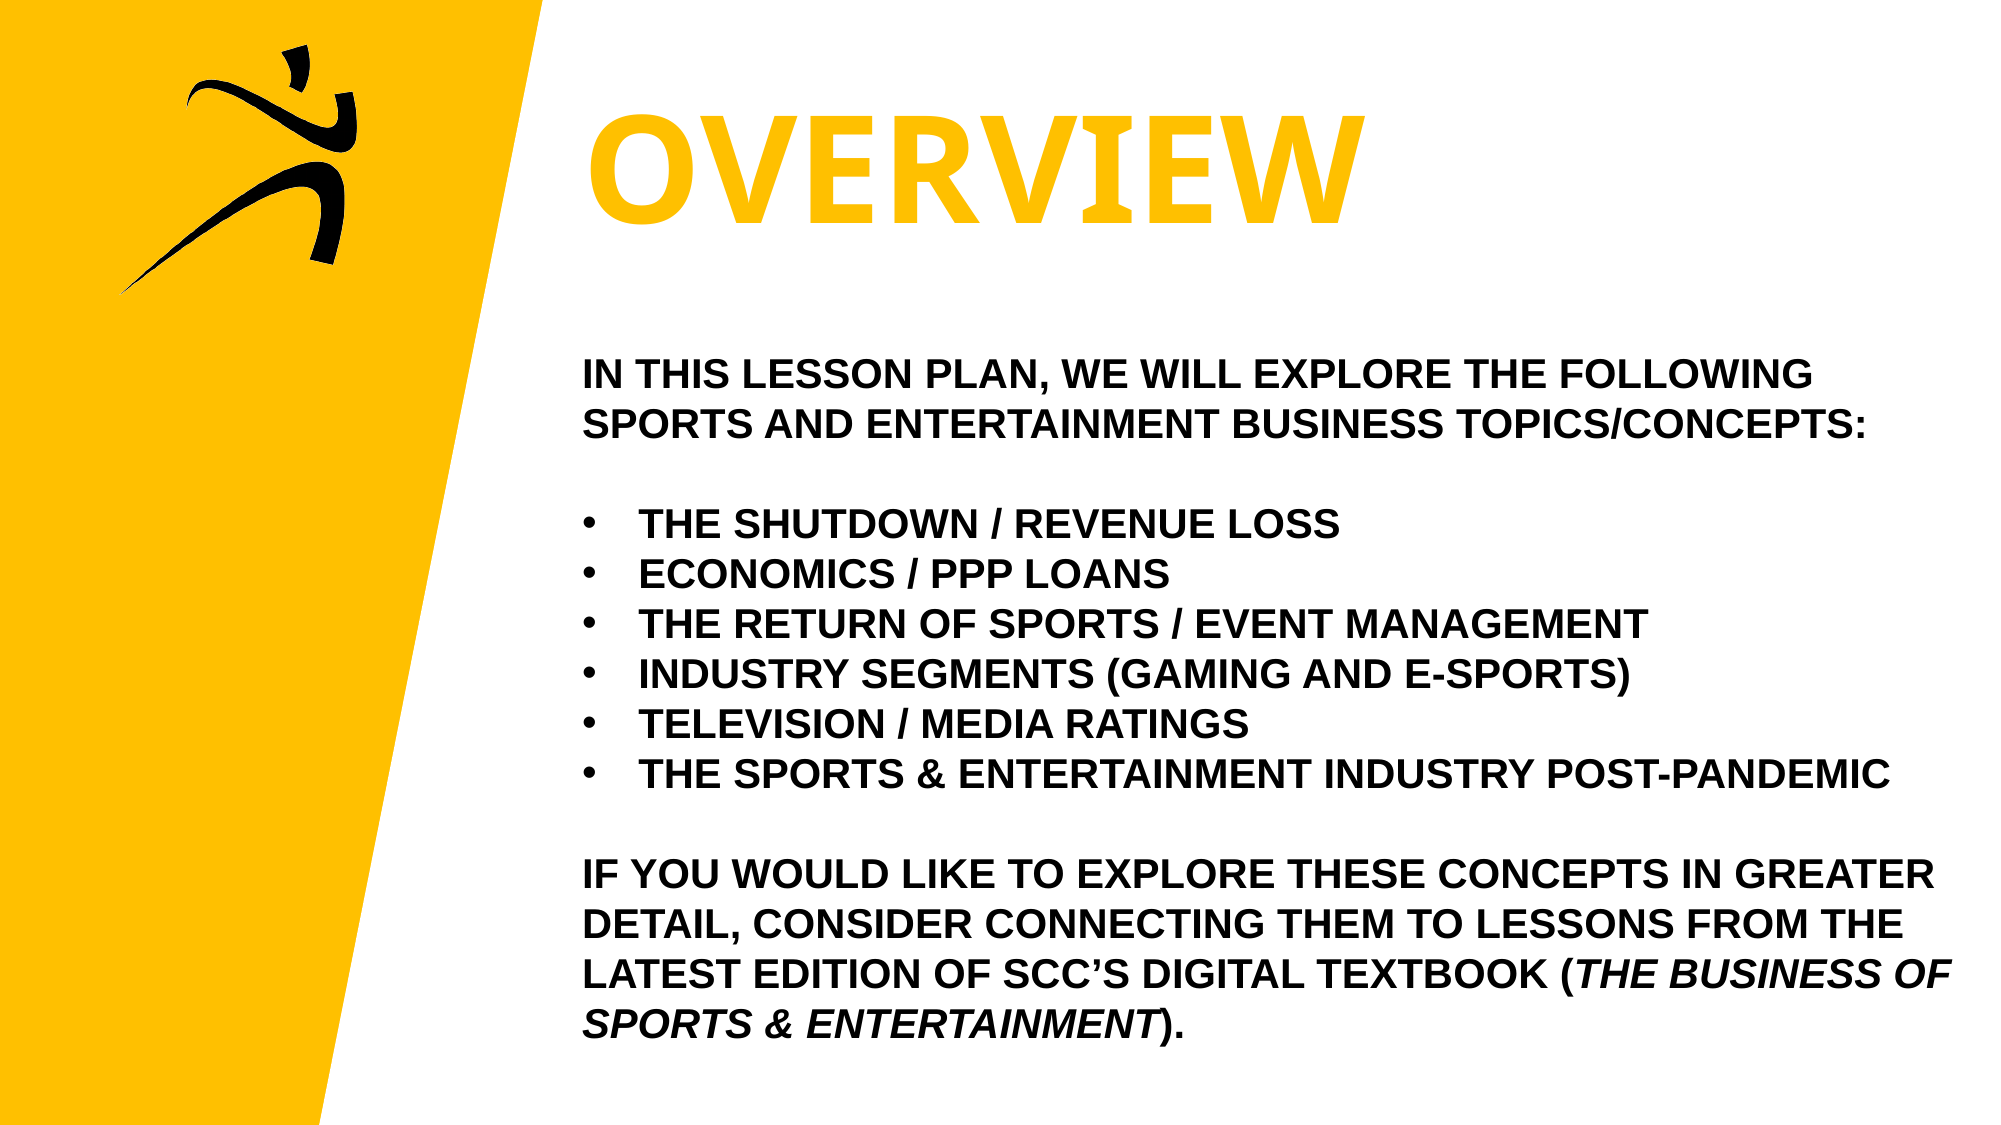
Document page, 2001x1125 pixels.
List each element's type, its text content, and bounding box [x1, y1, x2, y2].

text_box In this lesson plan, we will explore the following sports and entertainment business topics/concepts: The shutdown / revenue loss Economics / ppp loans The return of sports / event management Industry segments (GAMING and e-sports) Television / media ratings The sports & entertainment industry post-pandemic If you would like to explore these concepts in greater detail, consider connecting them to lessons from the latest edition of SCC’s digital textbook (The Business of Sports & Entertainment). [567, 339, 2000, 457]
text_box [319, 0, 1216, 1125]
picture [119, 44, 357, 295]
text_box [0, 0, 542, 1125]
text_box overview [567, 111, 2000, 229]
